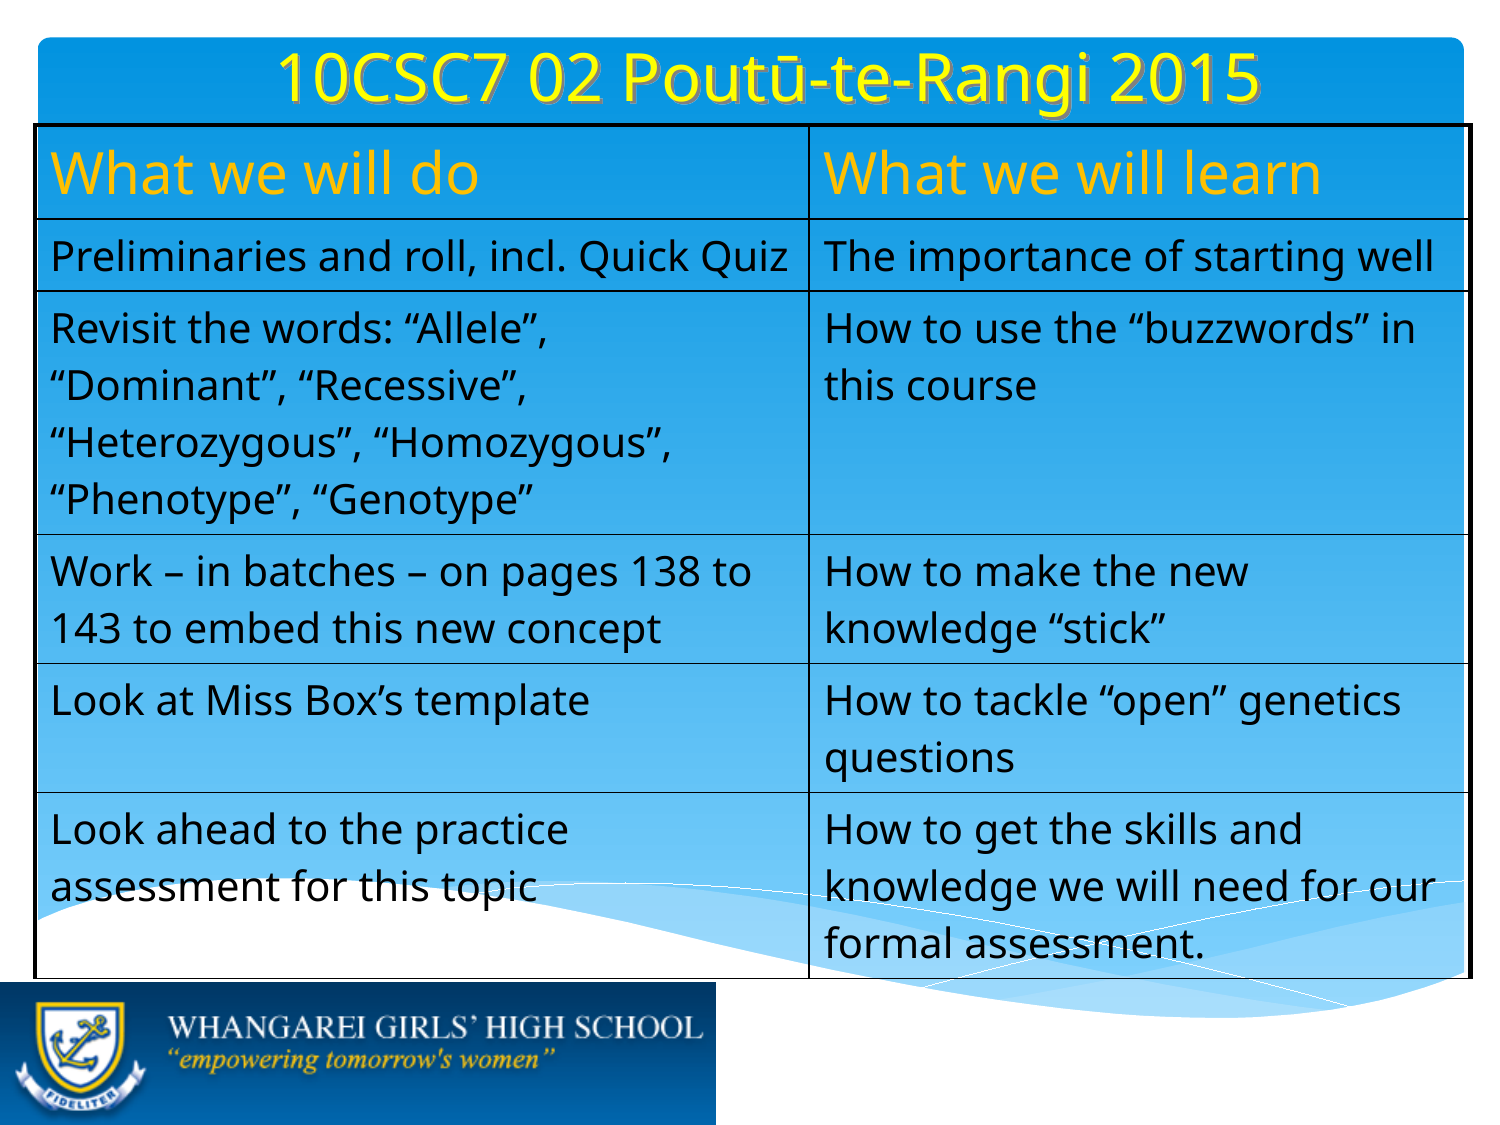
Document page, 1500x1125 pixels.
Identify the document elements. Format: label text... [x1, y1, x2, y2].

table_cell How to tackle “open” genetics questions [810, 664, 1468, 792]
text_box 10CSC7 02 Poutū-te-Rangi 2015 [162, 24, 1375, 123]
picture [0, 982, 716, 1125]
table_cell How to get the skills and knowledge we will need for our formal assessment. [810, 793, 1468, 978]
table_cell Look at Miss Box’s template [37, 664, 808, 792]
table_cell The importance of starting well [810, 220, 1468, 290]
table_cell How to make the new knowledge “stick” [810, 535, 1468, 663]
table_cell Work – in batches – on pages 138 to 143 to embed this new concept [37, 535, 808, 663]
table_cell Look ahead to the practice assessment for this topic [37, 793, 808, 978]
table_header What we will do [37, 127, 808, 218]
table_header What we will learn [810, 127, 1468, 218]
table_cell How to use the “buzzwords” in this course [810, 292, 1468, 534]
table_cell Revisit the words: “Allele”, “Dominant”, “Recessive”, “Heterozygous”, “Homozygous”, “Phenotype”, “Genotype” [37, 292, 808, 534]
table_cell Preliminaries and roll, incl. Quick Quiz [37, 220, 808, 290]
